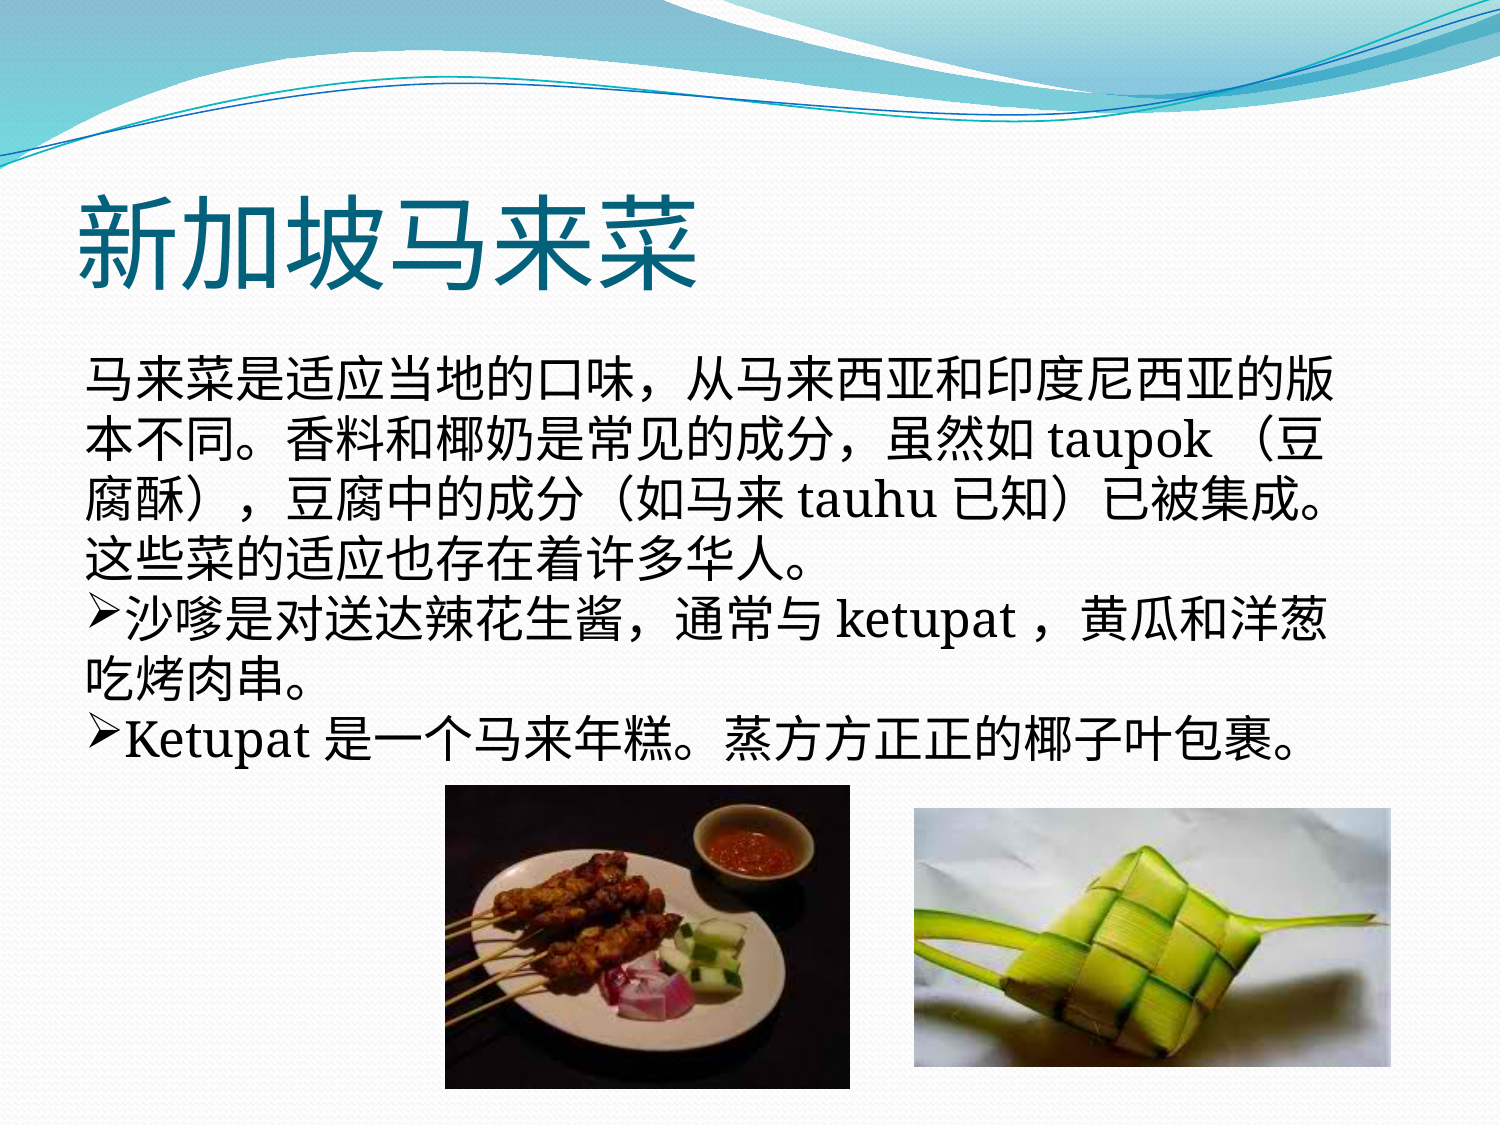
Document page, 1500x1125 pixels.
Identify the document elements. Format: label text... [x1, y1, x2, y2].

title 新加坡马来菜 [75, 115, 1438, 303]
picture [913, 808, 1391, 1067]
text_box [412, 0, 418, 159]
text_box [12, 0, 412, 162]
text_box 马来菜是适应当地的口味，从马来西亚和印度尼西亚的版本不同。香料和椰奶是常见的成分，虽然如taupok（豆腐酥），豆腐中的成分（如马来tauhu已知）已被集成。这些菜的适应也存在着许多华人。 沙嗲是对送达辣花生酱，通常与ketupat，黄瓜和洋葱吃烤肉串。 Ketupat是一个马来年糕。蒸方方正正的椰子叶包裹。 [70, 339, 1383, 775]
picture [445, 784, 851, 1089]
